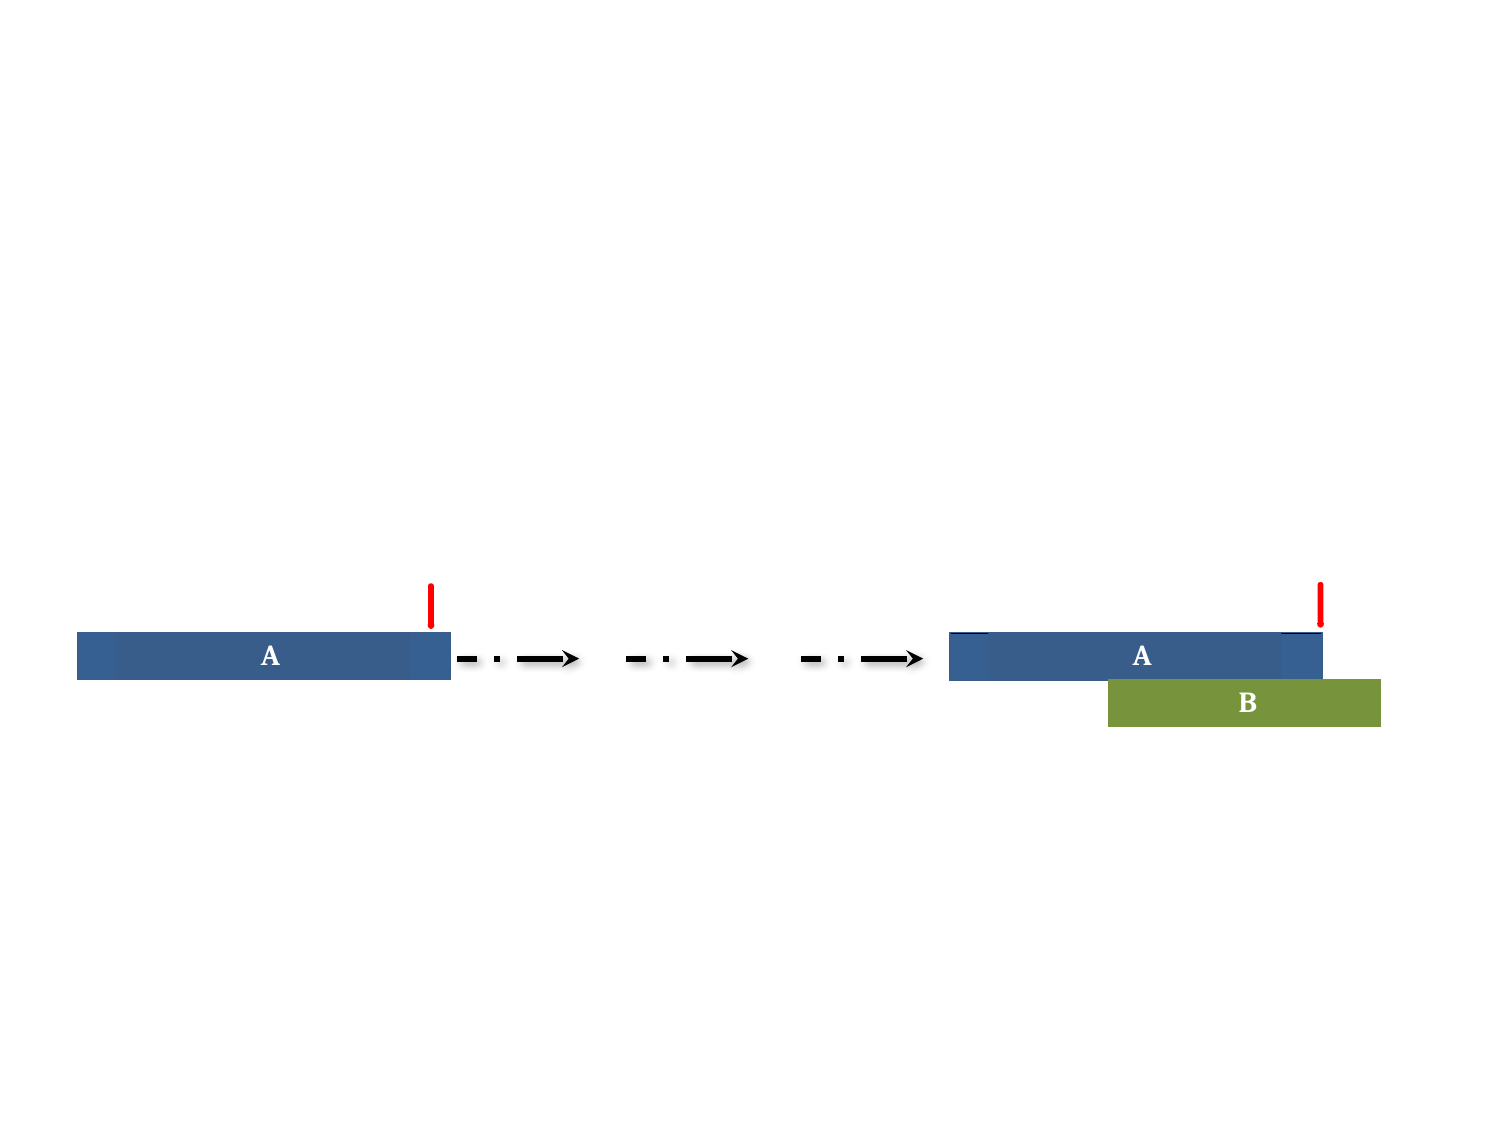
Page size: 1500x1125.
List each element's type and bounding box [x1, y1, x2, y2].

text_box [77, 584, 1381, 728]
